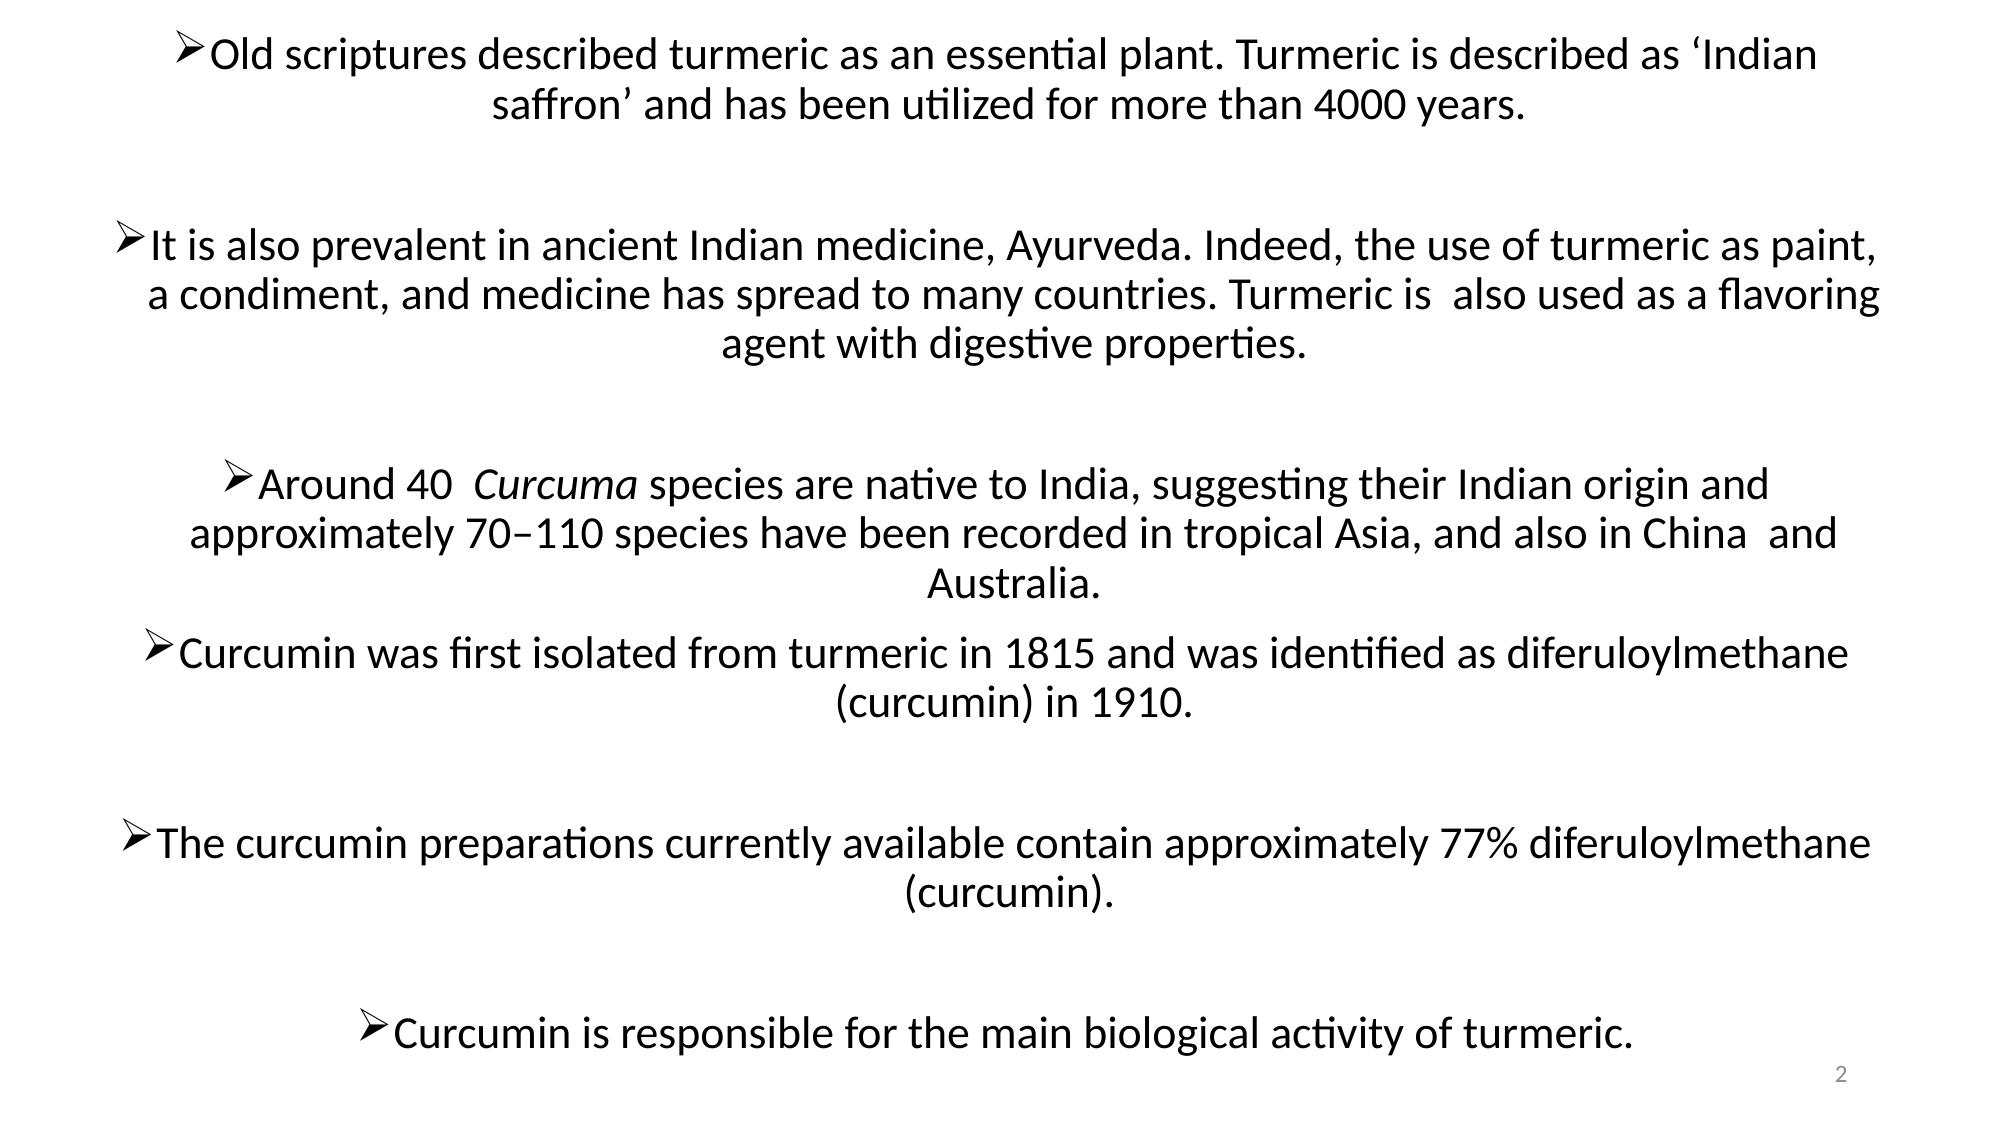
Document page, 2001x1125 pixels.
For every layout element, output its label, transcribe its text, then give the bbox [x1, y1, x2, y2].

list Old scriptures described turmeric as an essential plant. Turmeric is described as ‘Indian saffron’ and has been utilized for more than 4000 years. It is also prevalent in ancient Indian medicine, Ayurveda. Indeed, the use of turmeric as paint, a condiment, and medicine has spread to many countries. Turmeric is also used as a flavoring agent with digestive properties. Around 40 Curcuma species are native to India, suggesting their Indian origin and approximately 70–110 species have been recorded in tropical Asia, and also in China and Australia. Curcumin was first isolated from turmeric in 1815 and was identified as diferuloylmethane (curcumin) in 1910. The curcumin preparations currently available contain approximately 77% diferuloylmethane (curcumin). Curcumin is responsible for the main biological activity of turmeric. [83, 22, 1909, 1105]
slide_number 2 [1412, 1042, 1863, 1103]
